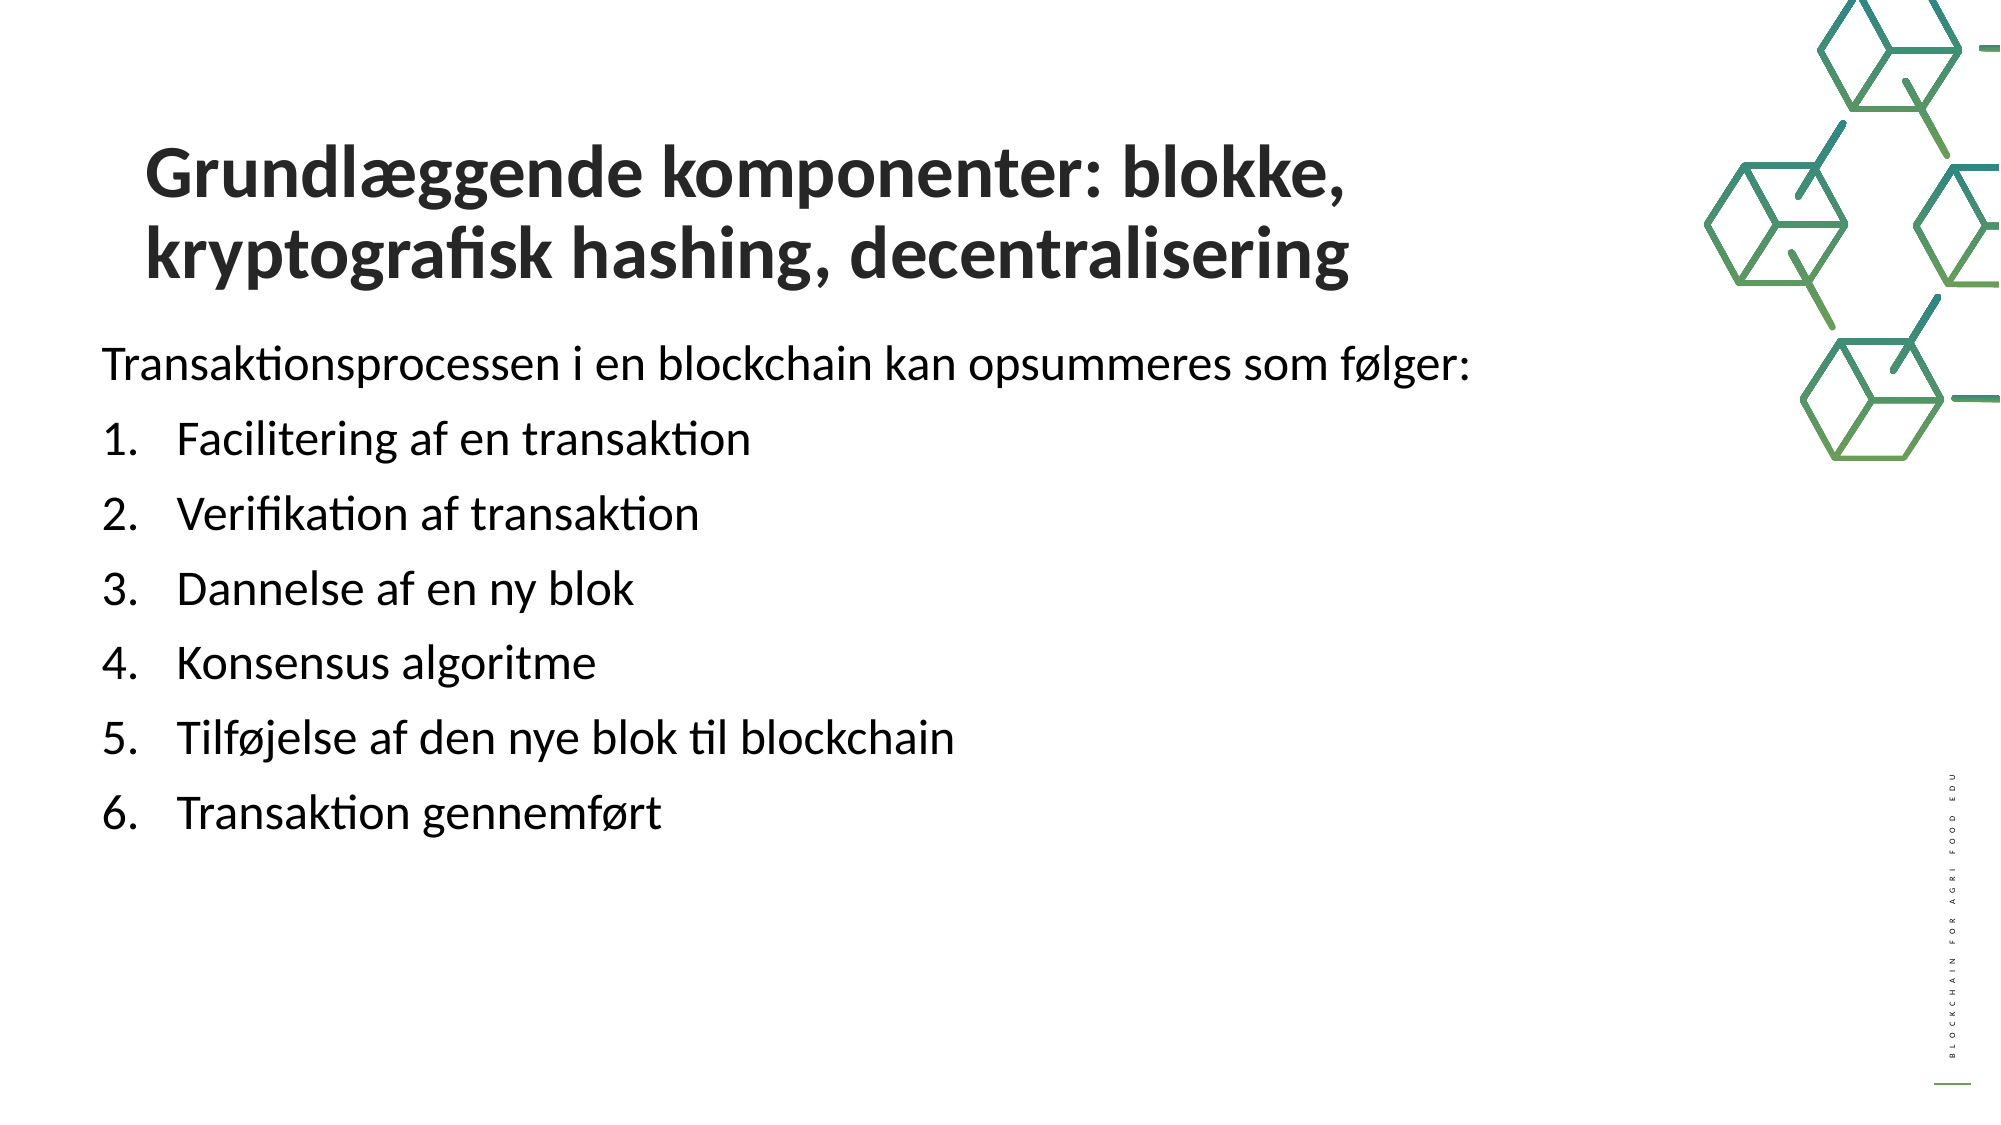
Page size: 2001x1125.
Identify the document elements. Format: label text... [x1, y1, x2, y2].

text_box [1704, 0, 2000, 461]
list Transaktionsprocessen i en blockchain kan opsummeres som følger: Facilitering af en transaktion Verifikation af transaktion Dannelse af en ny blok Konsensus algoritme Tilføjelse af den nye blok til blockchain Transaktion gennemført [86, 329, 1825, 962]
list Grundlæggende komponenter: blokke, kryptografisk hashing, decentralisering [130, 124, 1688, 337]
